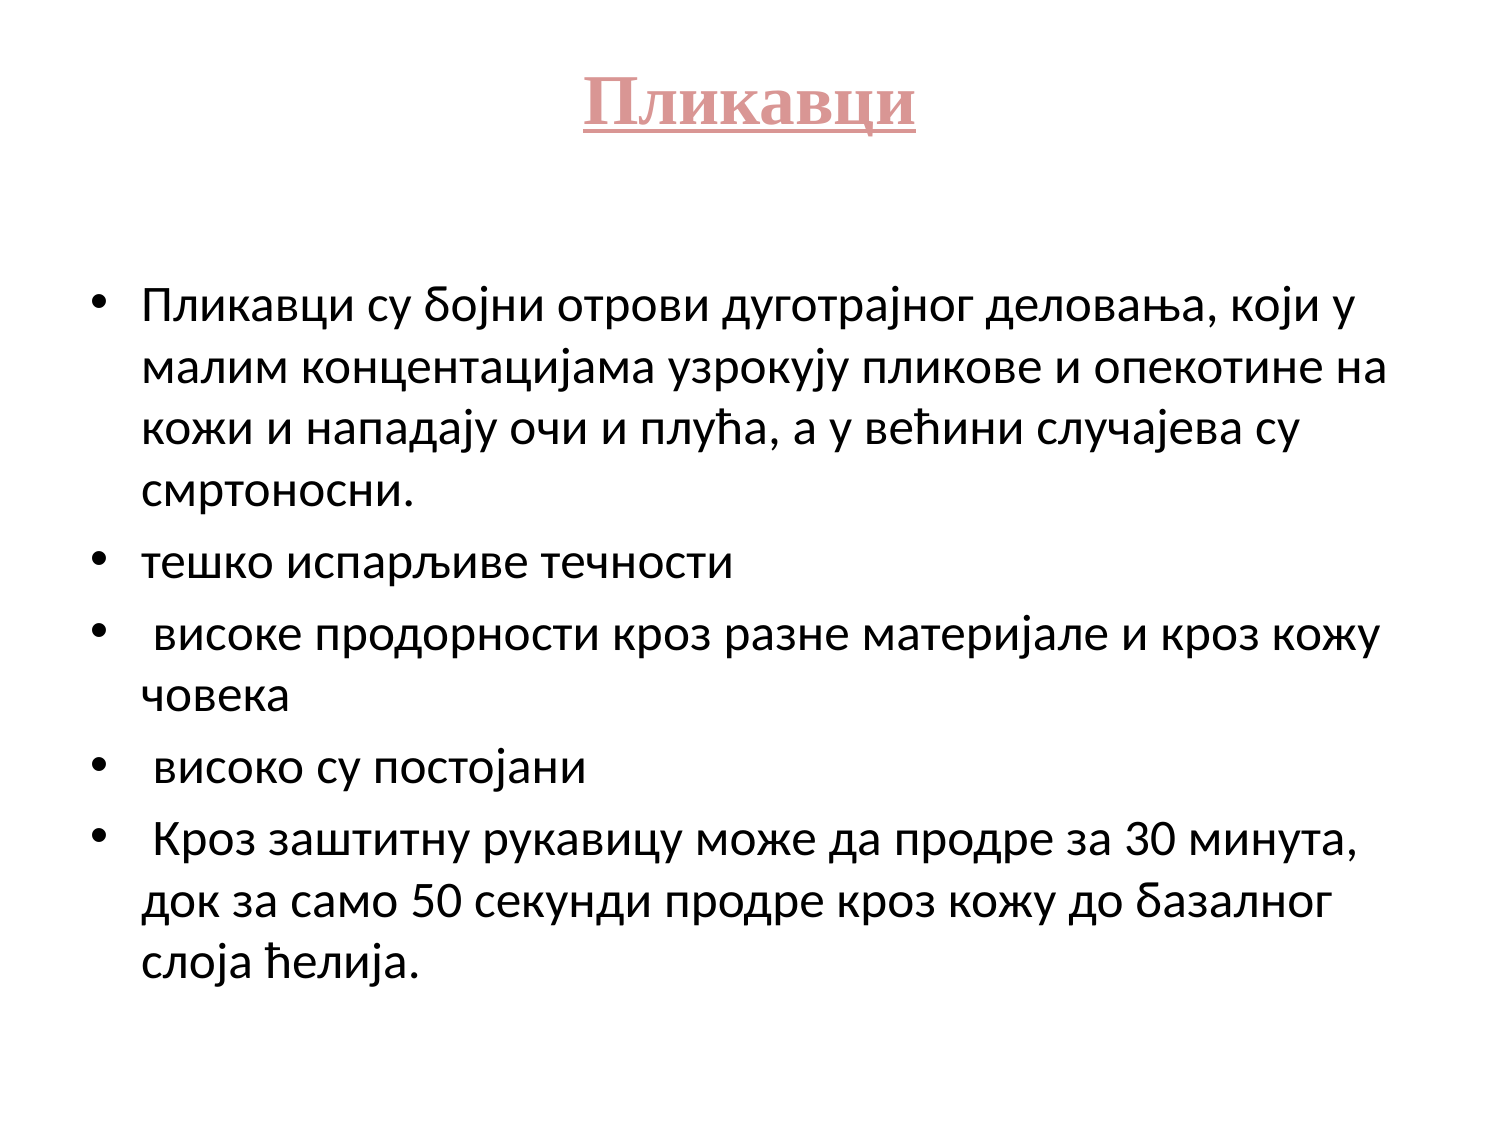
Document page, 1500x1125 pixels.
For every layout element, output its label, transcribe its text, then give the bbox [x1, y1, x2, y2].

title Пликавци [75, 45, 1425, 233]
list Пликавци су бојни отрови дуготрајног деловања, који у малим концентацијама узрокују пликове и опекотине на кожи и нападају очи и плућа, а у већини случајева су смртоносни. тешко испарљиве течности високе продорности кроз разне материјале и кроз кожу човека високо су постојани Кроз заштитну рукавицу може да продре за 30 минута, док за само 50 секунди продре кроз кожу до базалног слоја ћелија. [75, 262, 1425, 1005]
